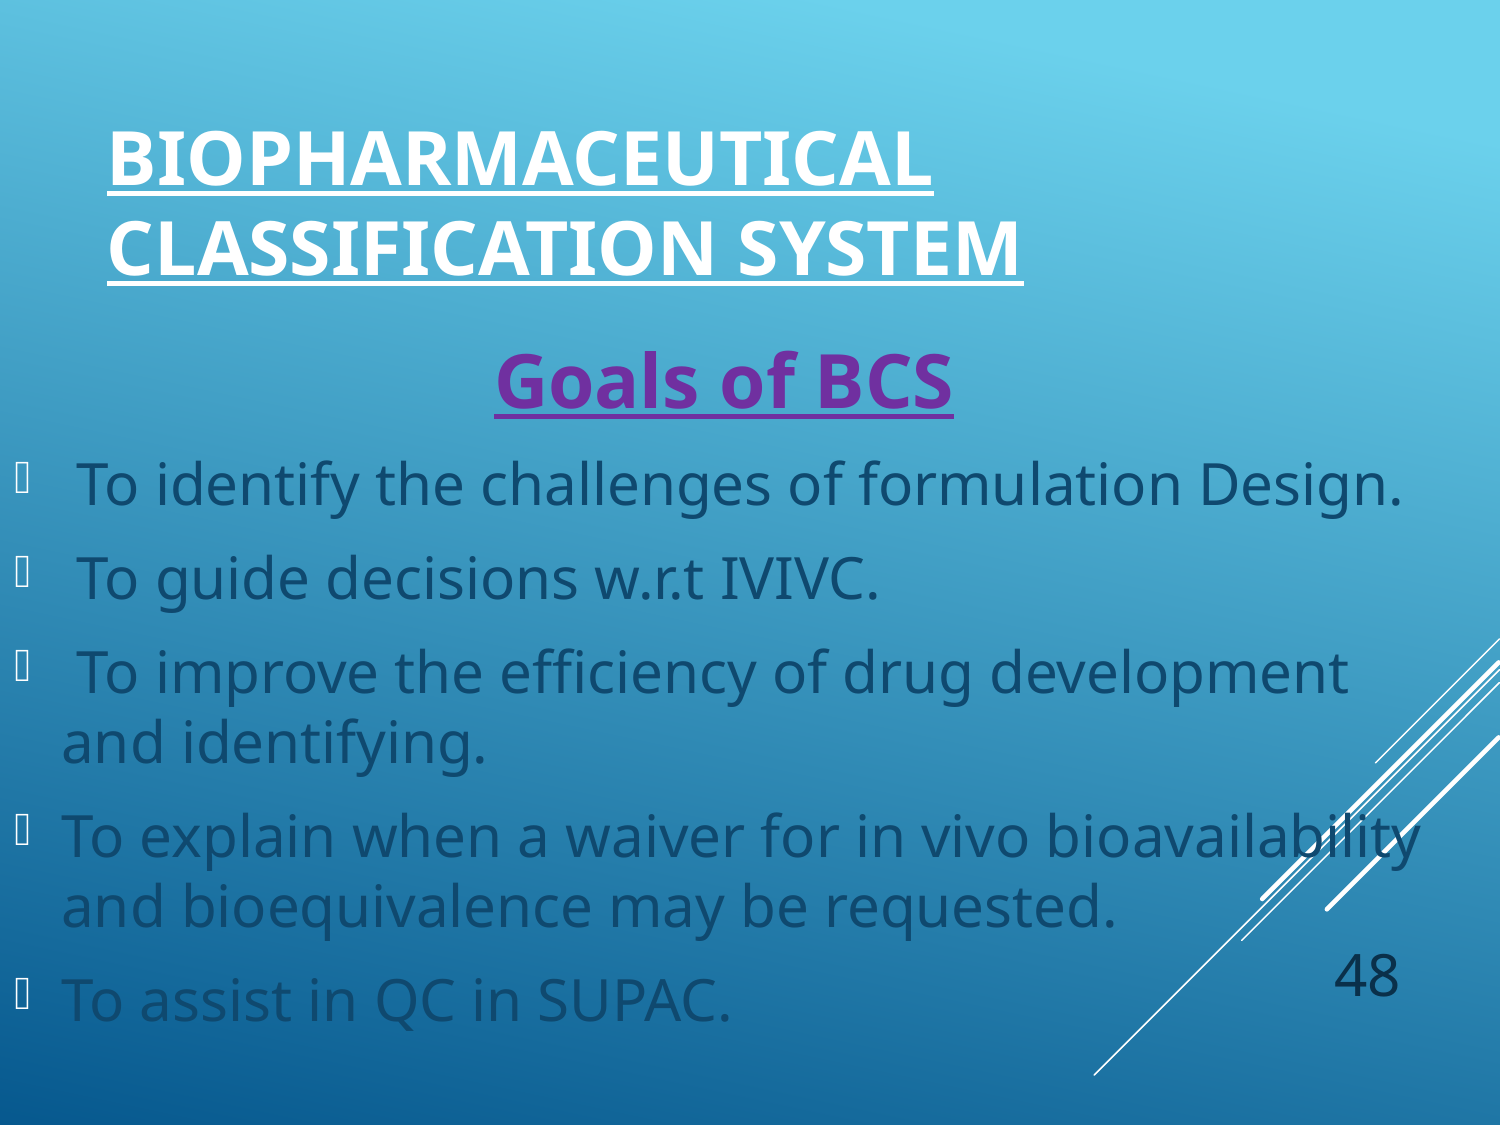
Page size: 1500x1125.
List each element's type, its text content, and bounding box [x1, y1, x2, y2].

title Biopharmaceutical Classification System [91, 24, 1168, 312]
slide_number 48 [1275, 915, 1416, 1025]
list Goals of BCS To identify the challenges of formulation Design. To guide decisions w.r.t IVIVC. To improve the efficiency of drug development and identifying. To explain when a waiver for in vivo bioavailability and bioequivalence may be requested. To assist in QC in SUPAC. [0, 312, 1450, 1125]
